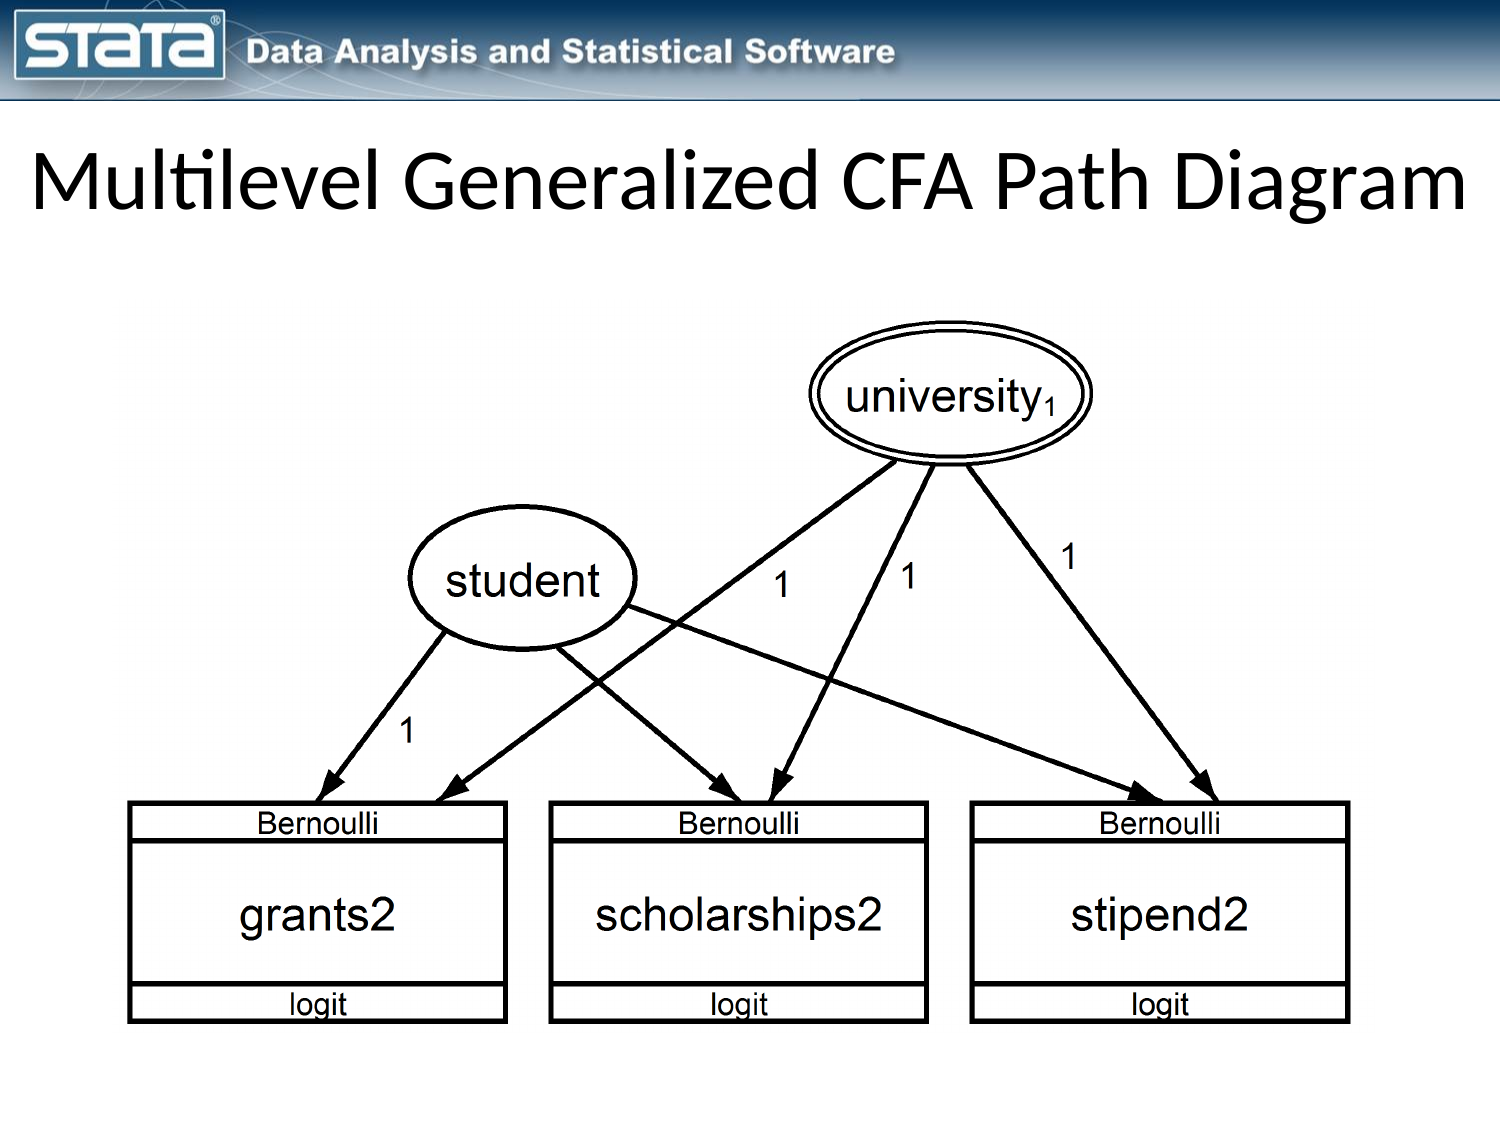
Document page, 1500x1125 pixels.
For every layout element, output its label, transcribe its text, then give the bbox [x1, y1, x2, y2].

title Multilevel Generalized CFA Path Diagram [0, 112, 1500, 238]
picture [112, 299, 1376, 1033]
picture [0, 0, 1500, 101]
